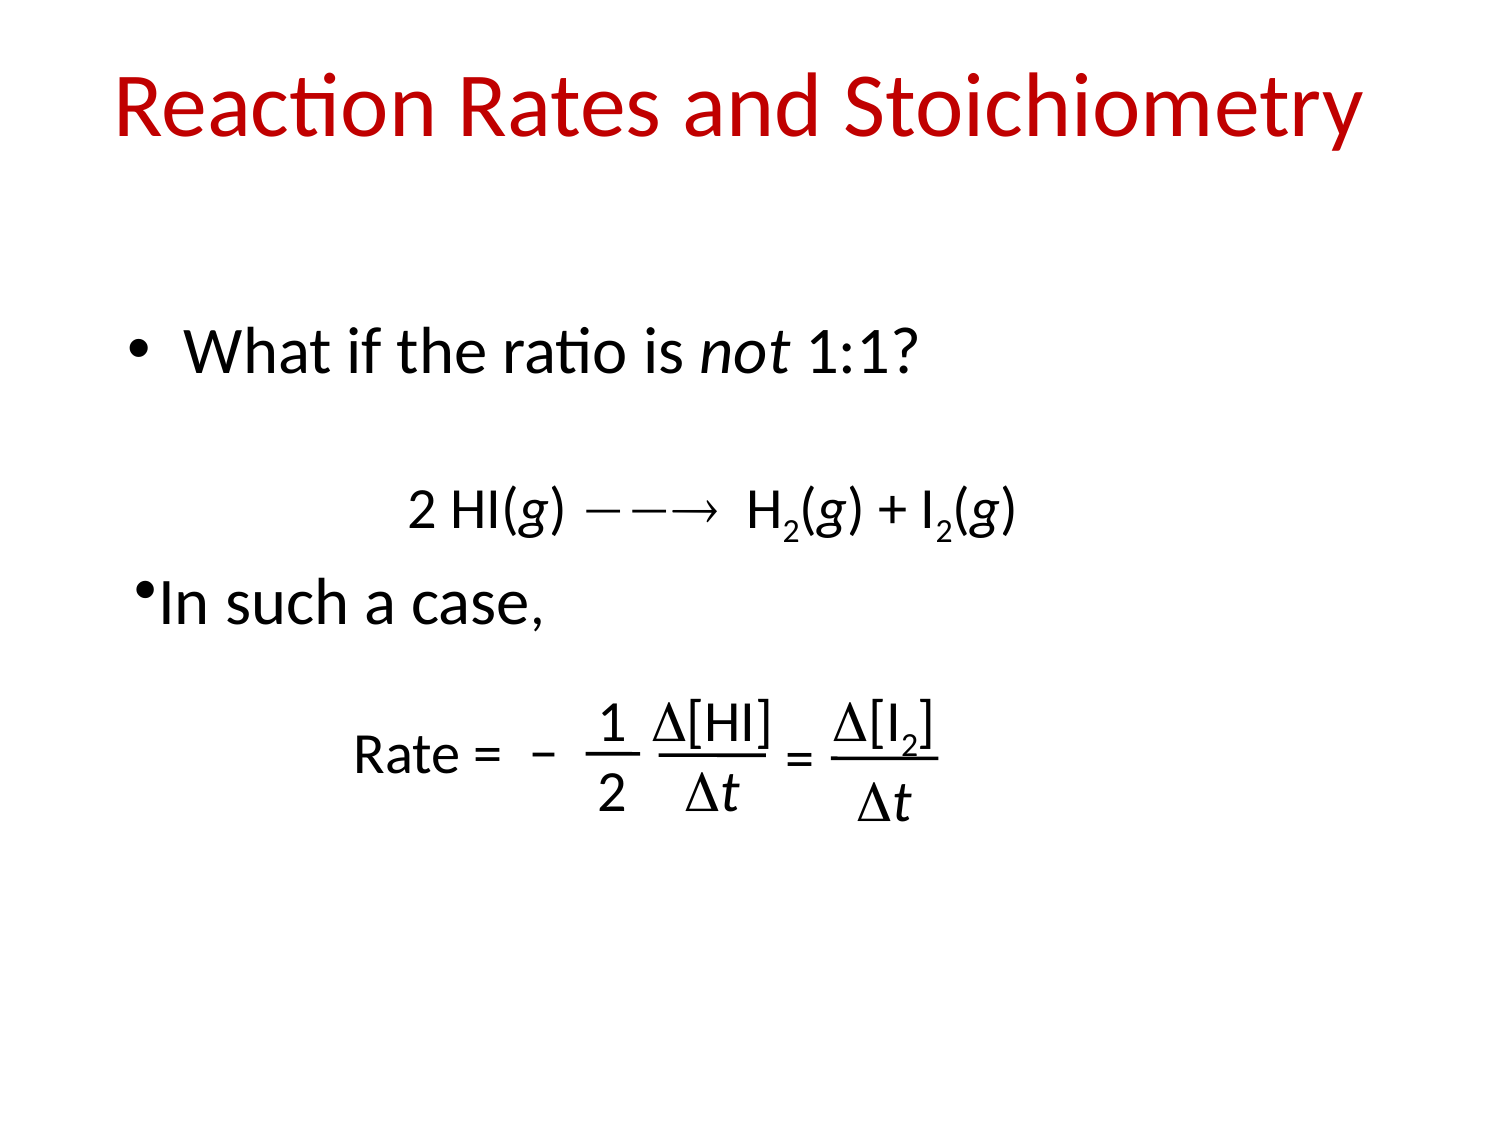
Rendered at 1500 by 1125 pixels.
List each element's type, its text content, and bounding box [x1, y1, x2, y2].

text_box 2 HI(g)  H2(g) + I2(g) [393, 462, 1034, 557]
text_box What if the ratio is not 1:1? [112, 299, 1388, 413]
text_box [337, 675, 954, 834]
text_box In such a case, [119, 550, 560, 646]
text_box Reaction Rates and Stoichiometry [0, 37, 1500, 225]
